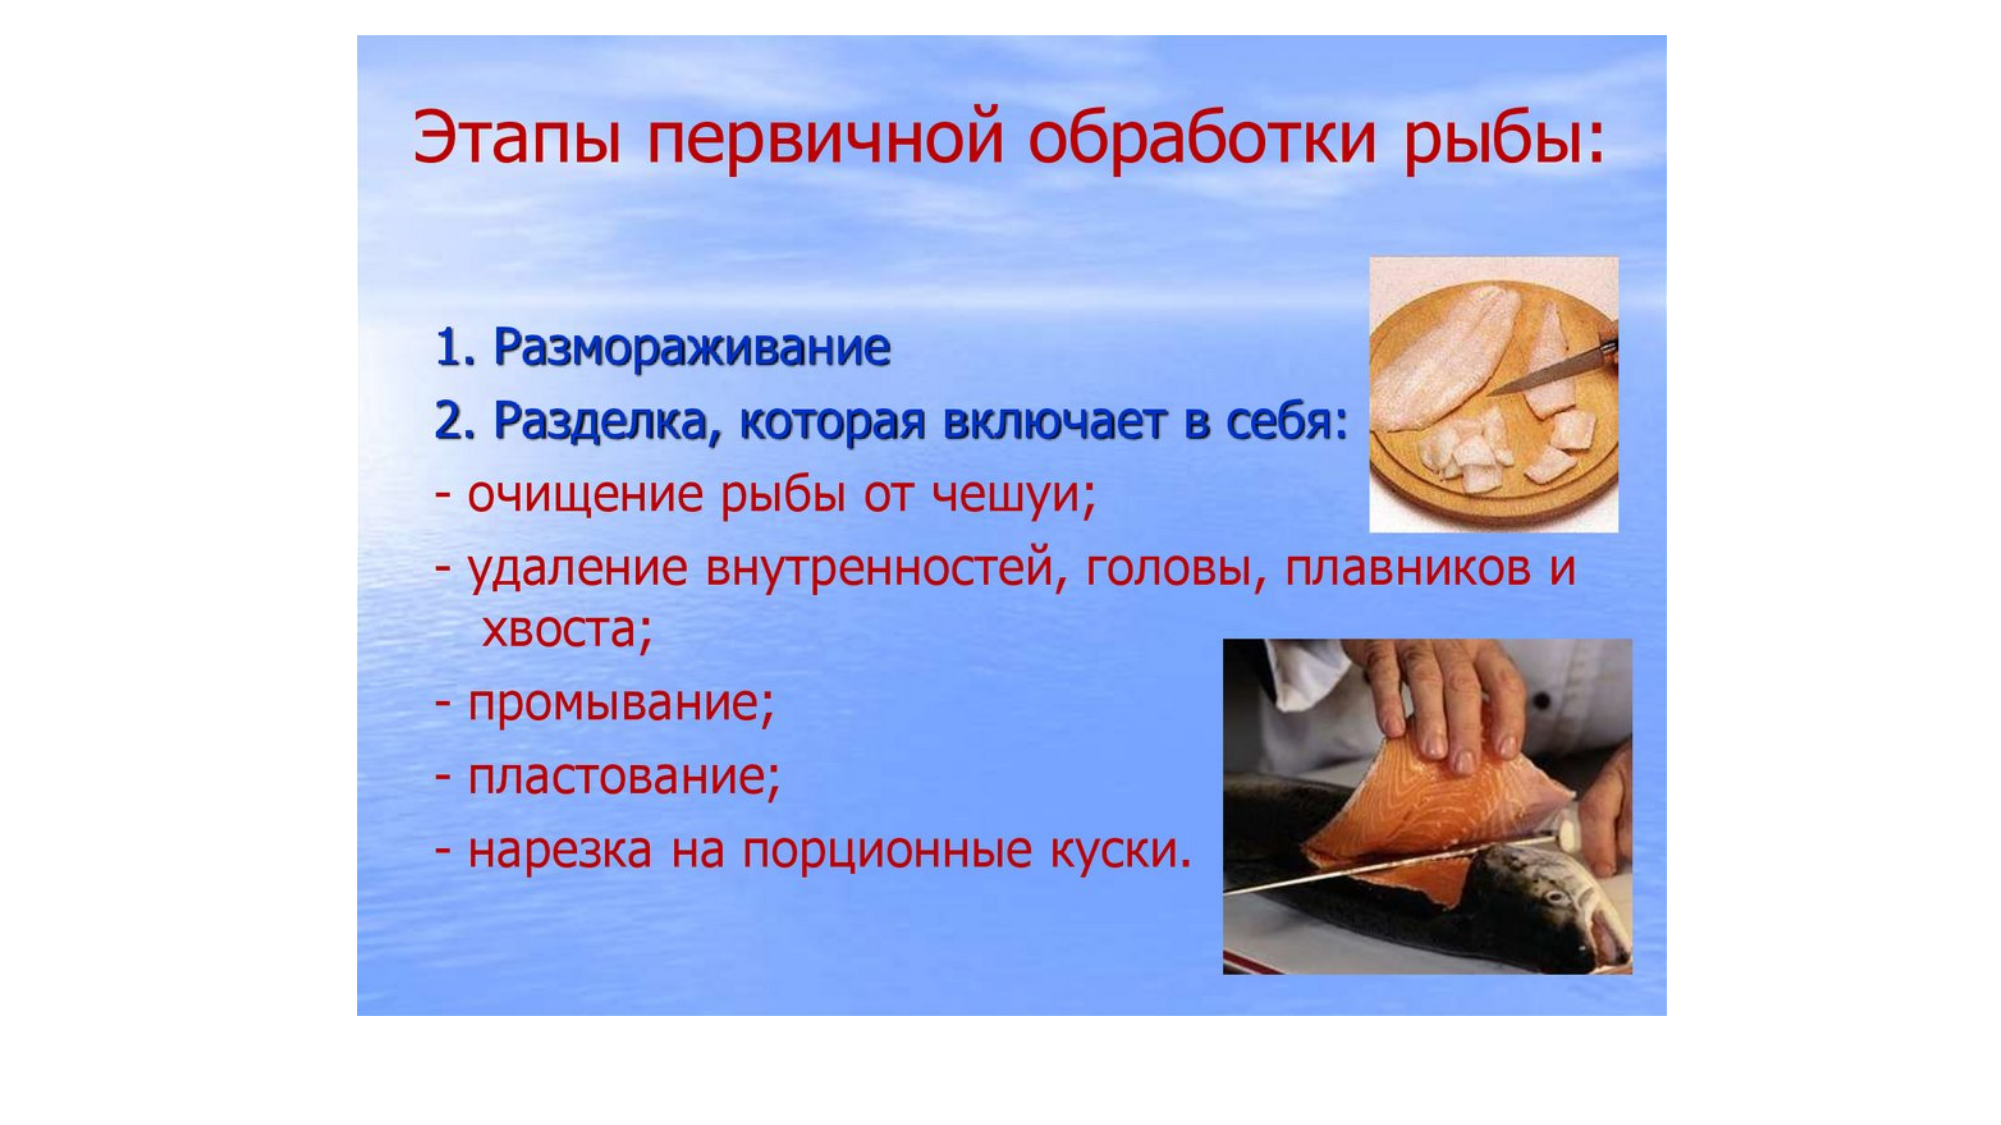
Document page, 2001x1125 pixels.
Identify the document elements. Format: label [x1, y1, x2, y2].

picture [357, 35, 1667, 1016]
